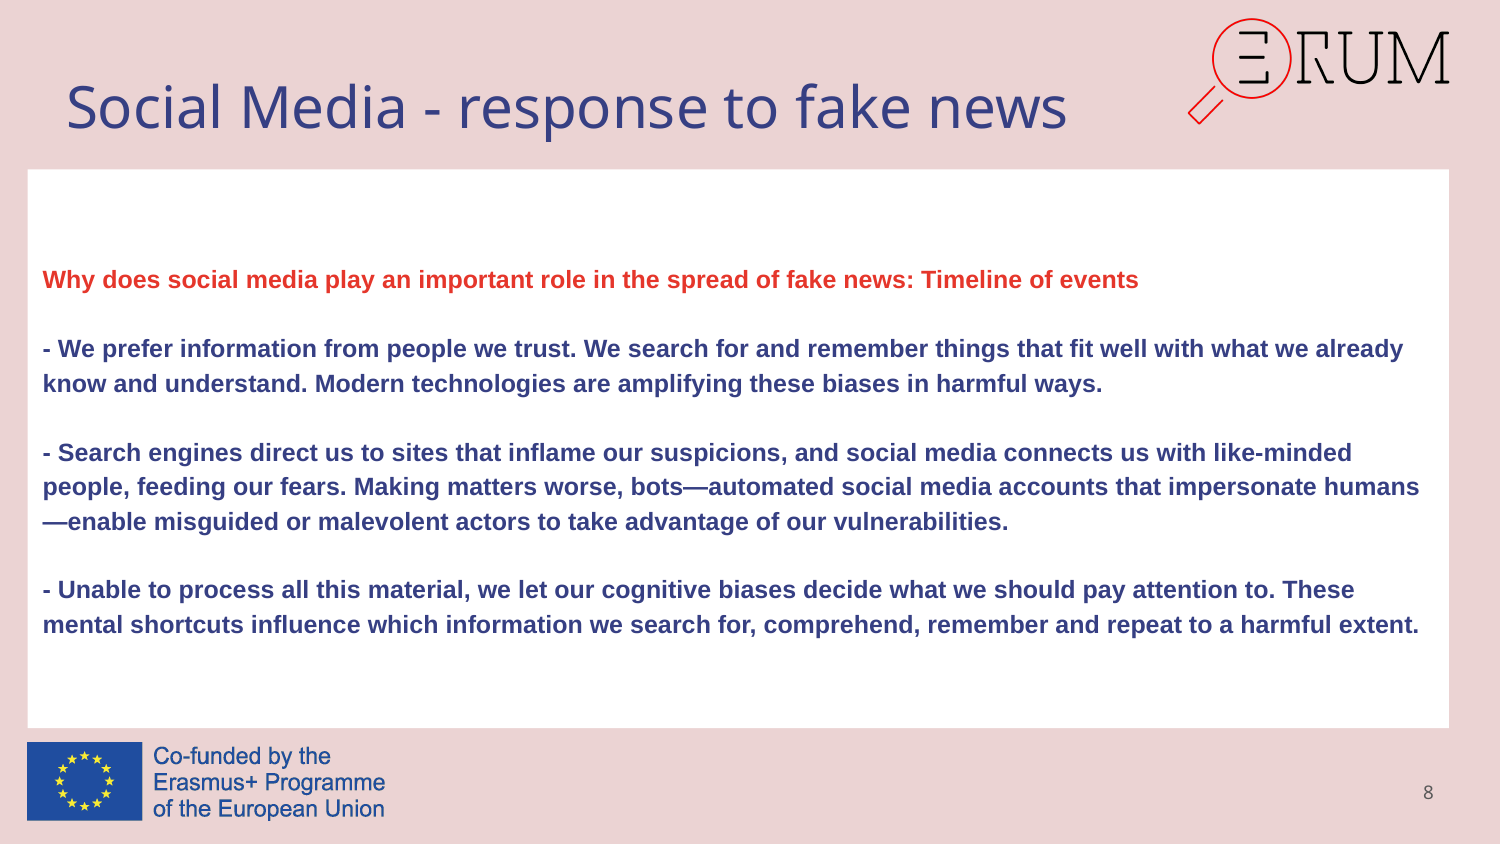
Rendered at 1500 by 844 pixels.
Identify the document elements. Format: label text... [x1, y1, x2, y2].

title Social Media - response to fake news [51, 55, 1168, 150]
slide_number 8 [1358, 761, 1449, 826]
picture [1136, 0, 1500, 137]
list Why does social media play an important role in the spread of fake news: Timeline of events - We prefer information from people we trust. We search for and remember things that fit well with what we already know and understand. Modern technologies are amplifying these biases in harmful ways. - Search engines direct us to sites that inflame our suspicions, and social media connects us with like-minded people, feeding our fears. Making matters worse, bots—automated social media accounts that impersonate humans—enable misguided or malevolent actors to take advantage of our vulnerabilities. - Unable to process all this material, we let our cognitive biases decide what we should pay attention to. These mental shortcuts influence which information we search for, comprehend, remember and repeat to a harmful extent. [27, 169, 1449, 729]
picture [27, 742, 385, 821]
